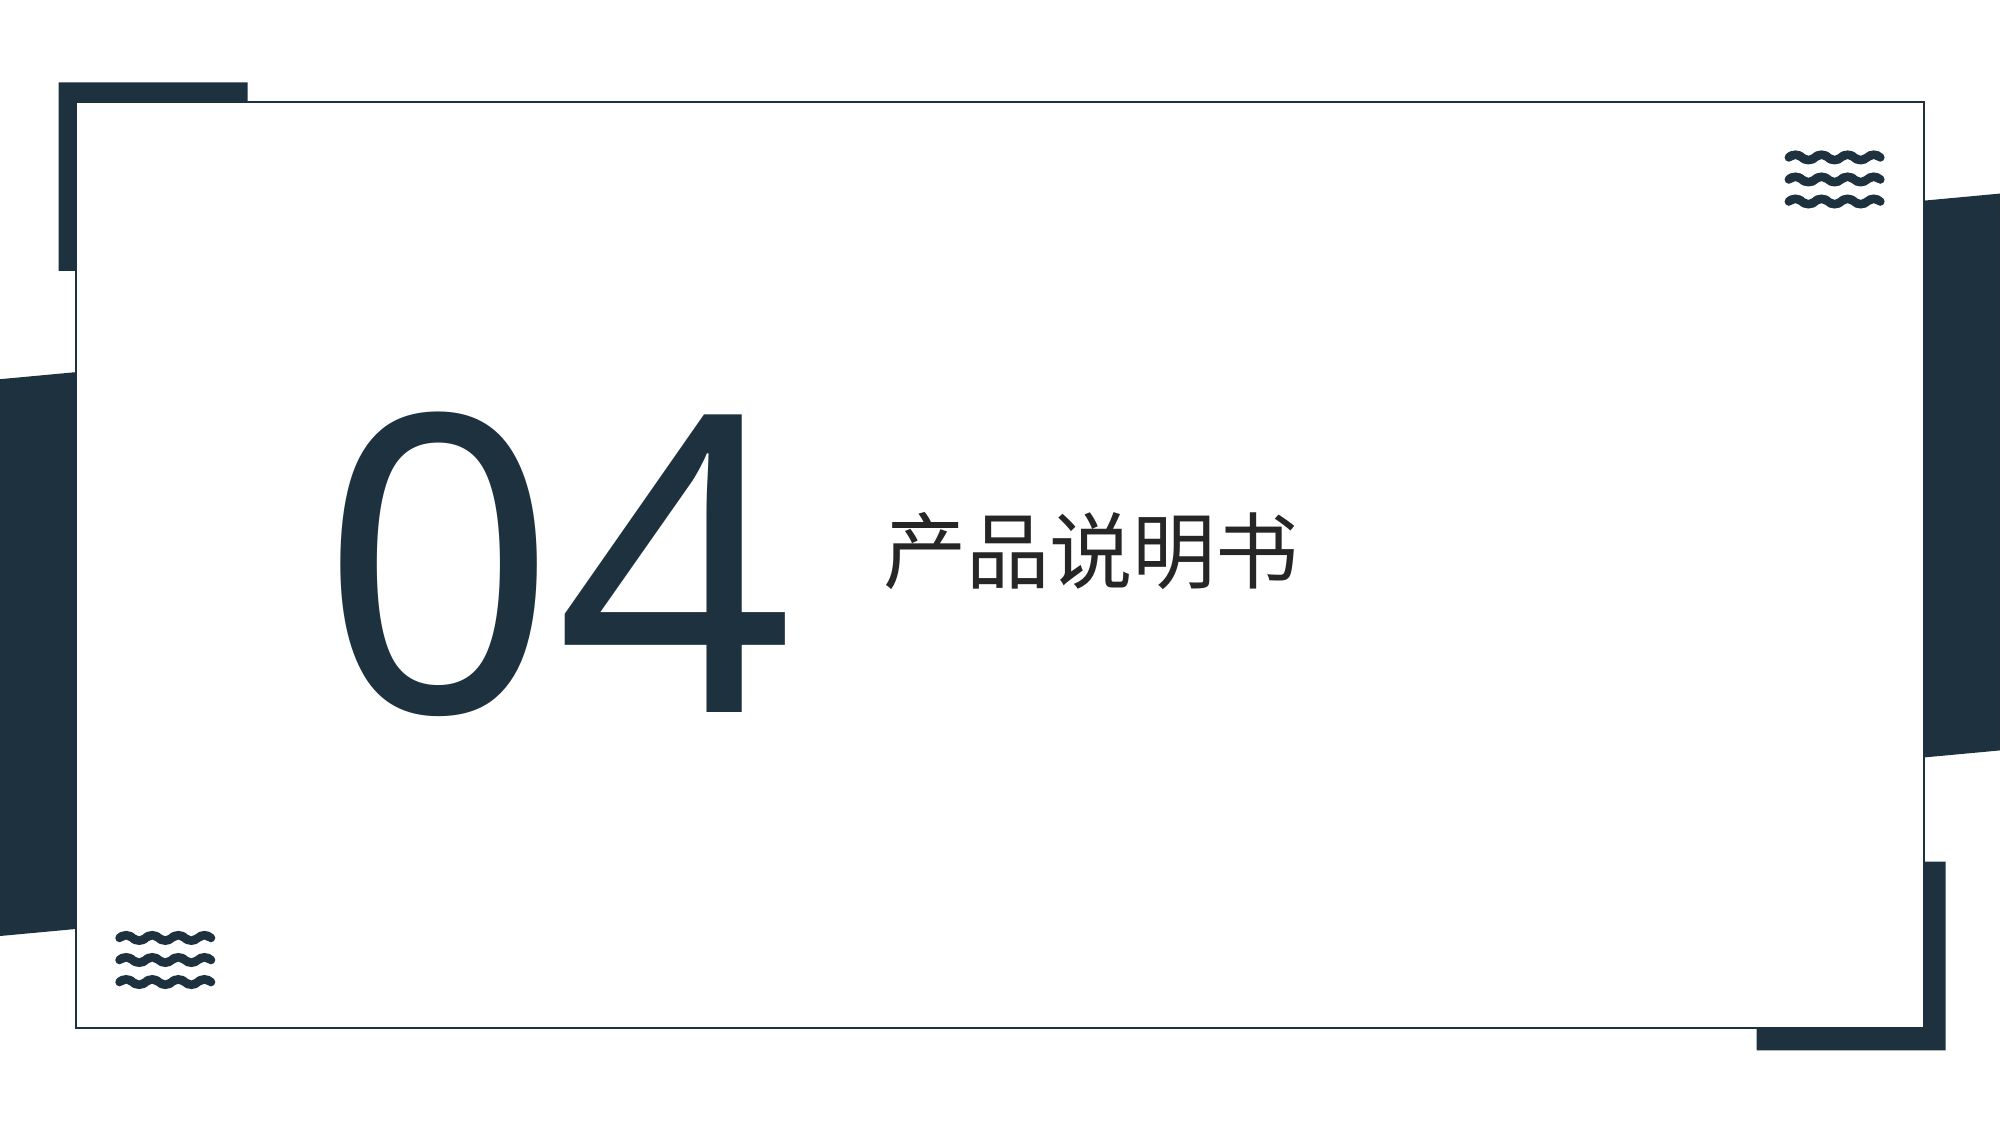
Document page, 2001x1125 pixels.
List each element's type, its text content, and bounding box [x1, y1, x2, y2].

text_box [115, 975, 216, 990]
text_box [1784, 150, 1885, 165]
text_box [1756, 861, 1947, 1051]
text_box [1784, 172, 1885, 187]
text_box 04 [216, 290, 898, 803]
text_box [0, 371, 75, 938]
text_box 产品说明书 [868, 491, 1625, 606]
text_box [115, 952, 216, 968]
text_box [75, 101, 1925, 1029]
text_box [58, 81, 249, 272]
text_box [1925, 192, 2000, 759]
text_box [1784, 194, 1885, 209]
text_box [115, 930, 216, 946]
